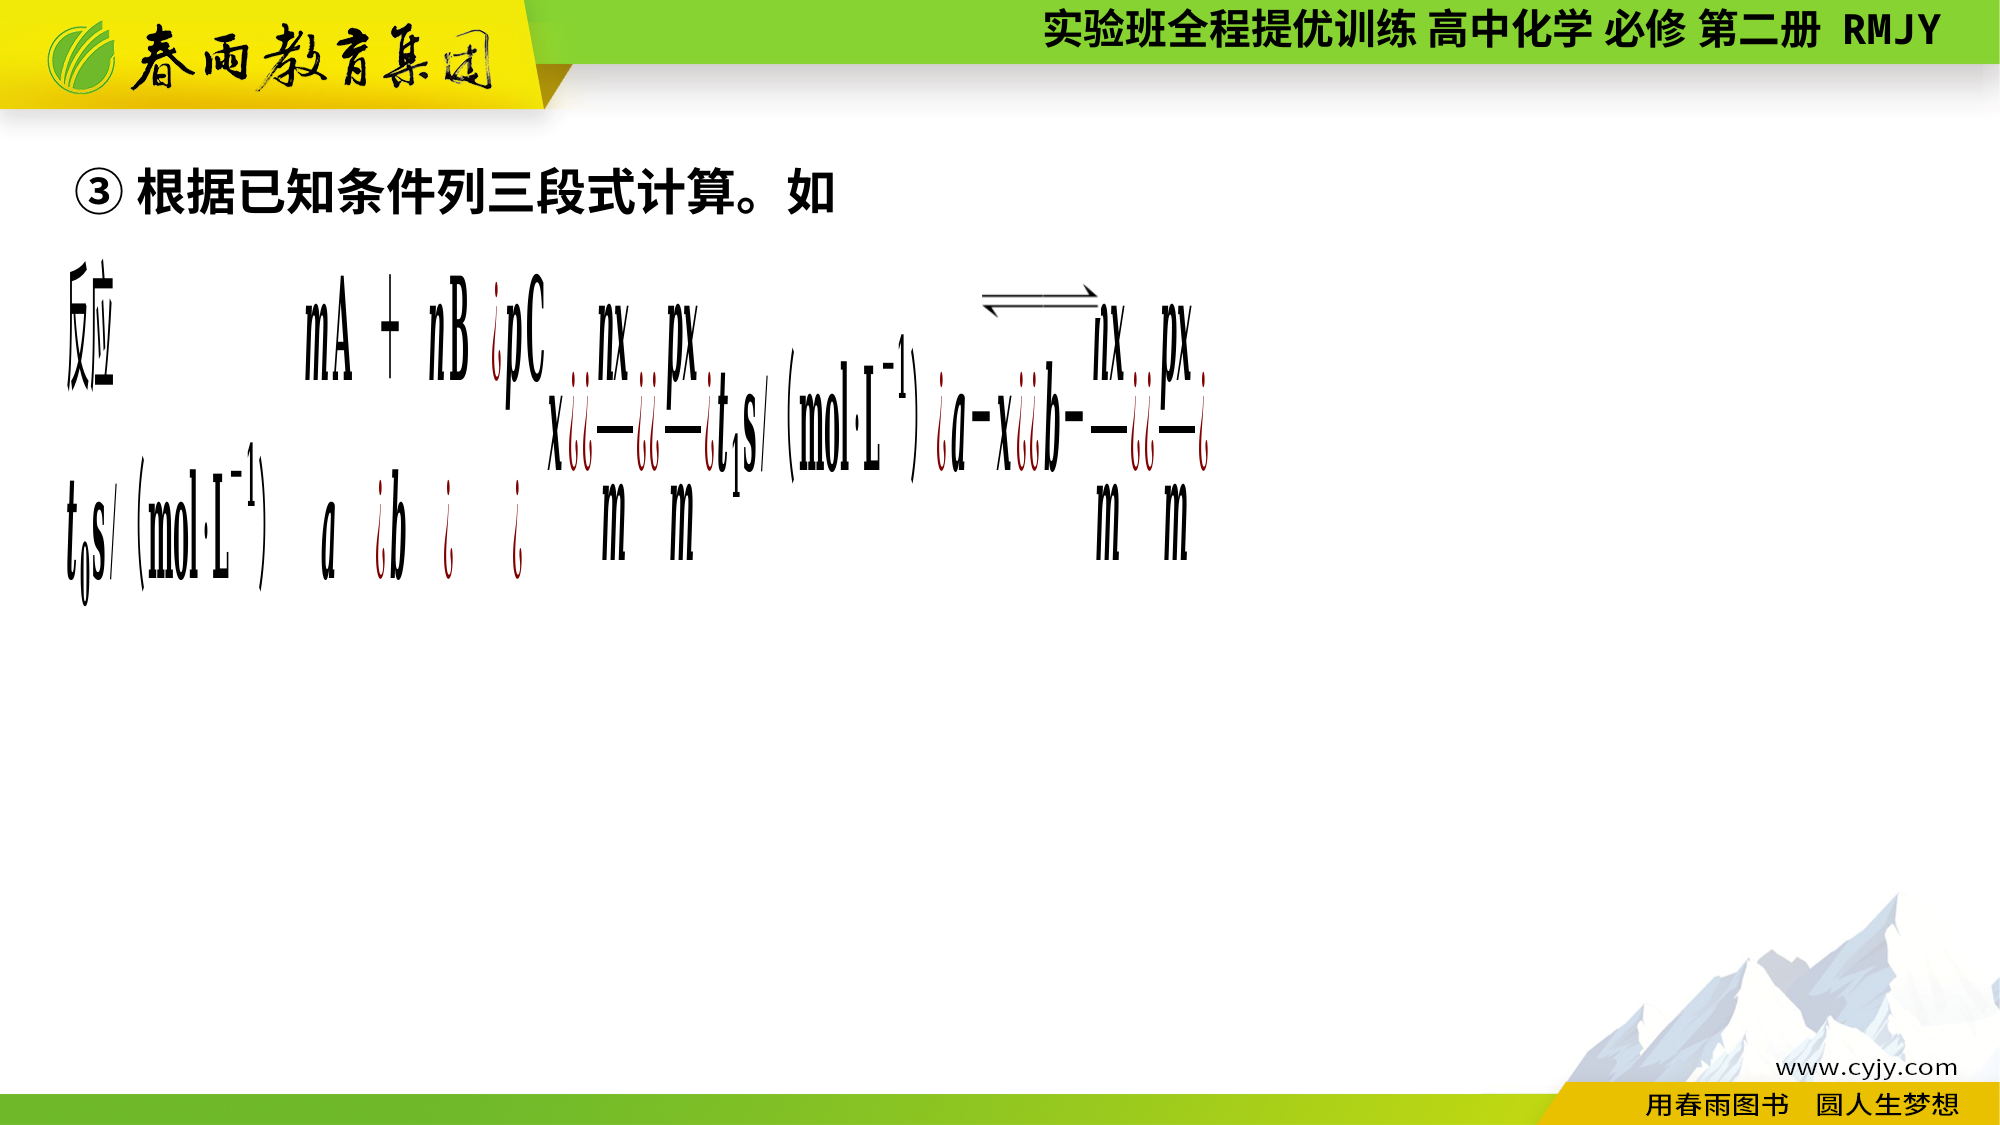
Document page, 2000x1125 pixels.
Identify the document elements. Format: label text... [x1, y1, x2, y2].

list ③根据已知条件列三段式计算。如 [59, 122, 1944, 428]
picture [0, 0, 2000, 1125]
